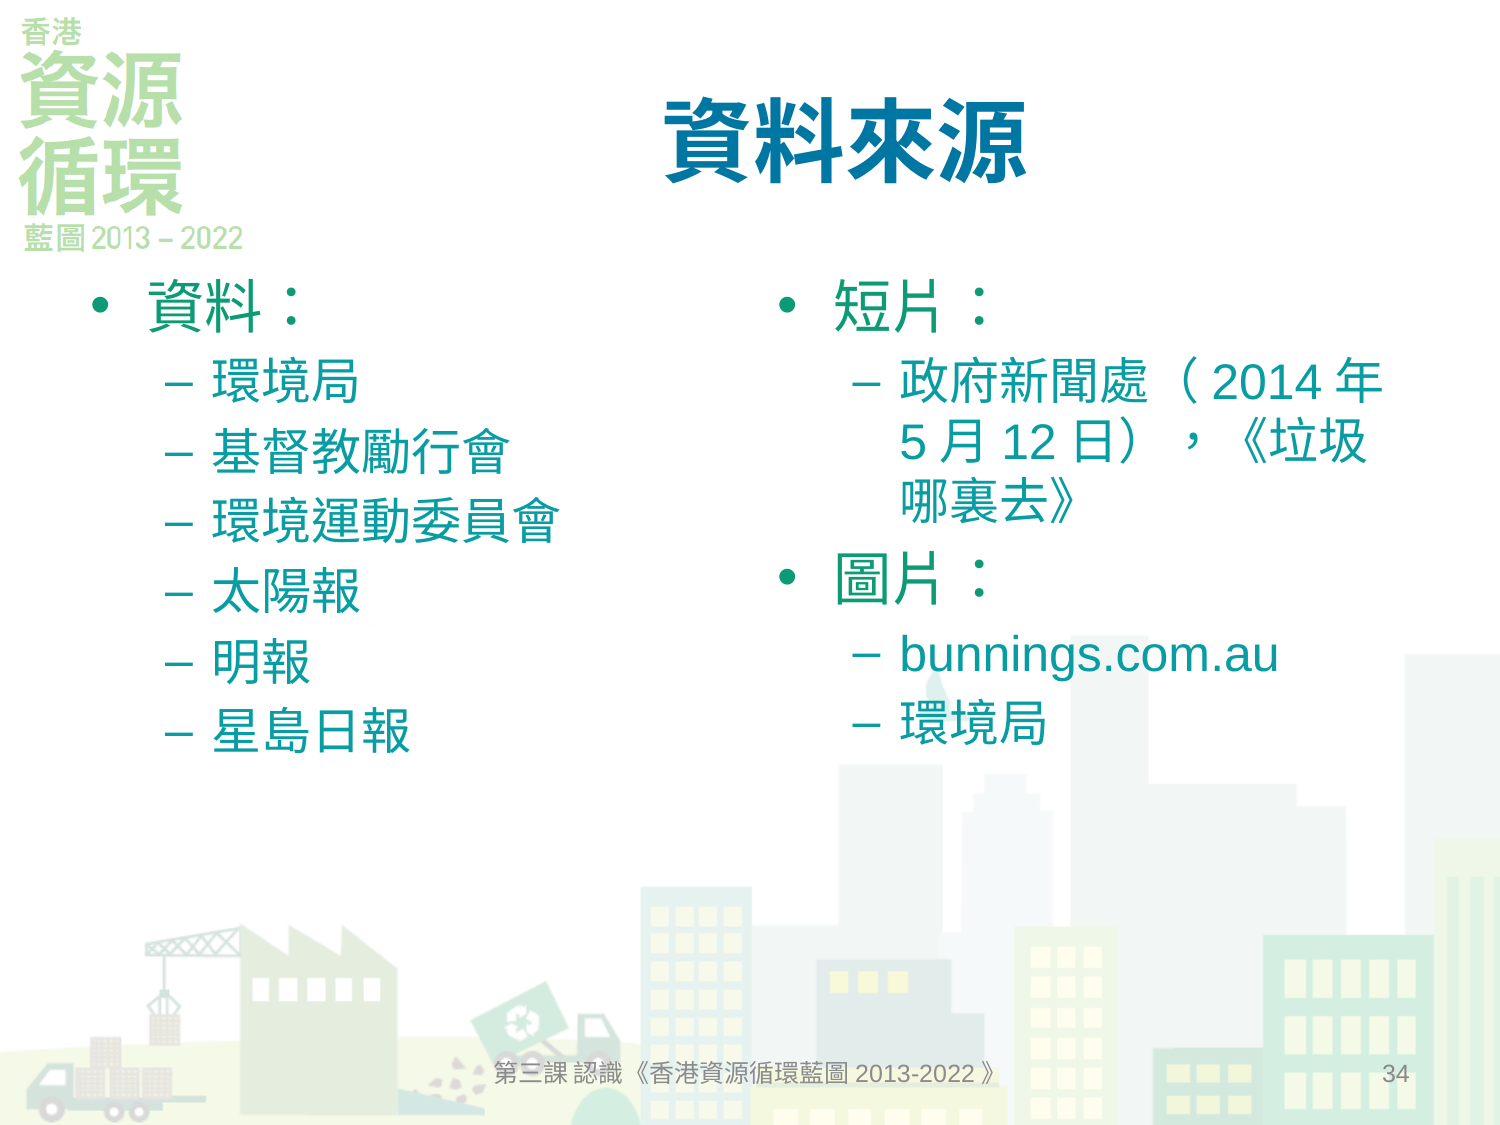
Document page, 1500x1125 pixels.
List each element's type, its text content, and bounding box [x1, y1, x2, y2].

list 短片： 政府新聞處（2014年5月12日），《垃圾哪裏去》 圖片： bunnings.com.au 環境局 [762, 262, 1426, 1006]
footer 第三課 認識《香港資源循環藍圖2013-2022》 [442, 1042, 1058, 1103]
list 資料： 環境局 基督教勵行會 環境運動委員會 太陽報 明報 星島日報 [74, 262, 738, 1006]
slide_number 34 [1074, 1042, 1425, 1103]
title 資料來源 [265, 44, 1426, 233]
